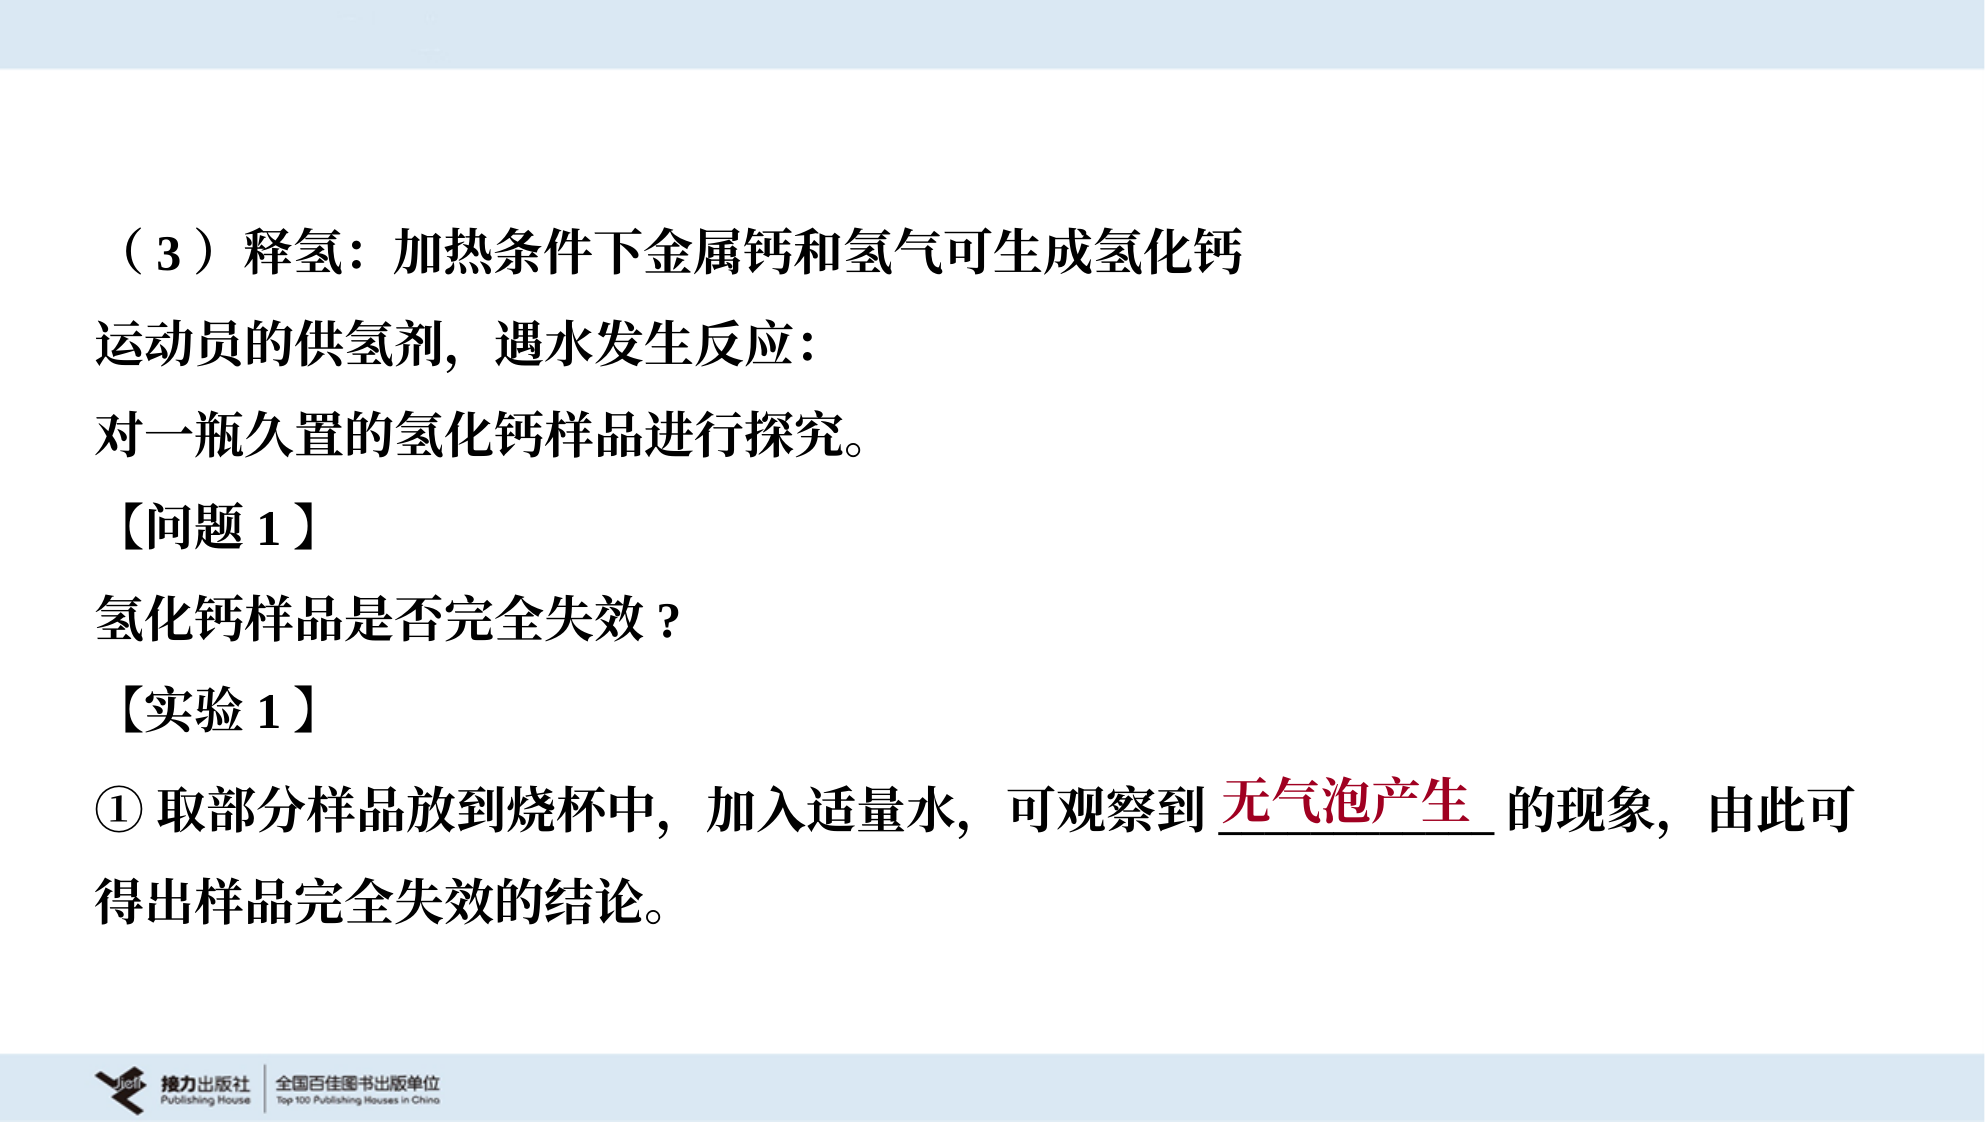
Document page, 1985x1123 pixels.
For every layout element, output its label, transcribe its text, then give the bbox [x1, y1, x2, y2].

text_box 无气泡产生 [1202, 742, 1491, 830]
text_box ①取部分样品放到烧杯中，加入适量水，可观察到____________的现象，由此可 得出样品完全失效的结论。 [94, 746, 1892, 931]
picture [0, 0, 1985, 1122]
